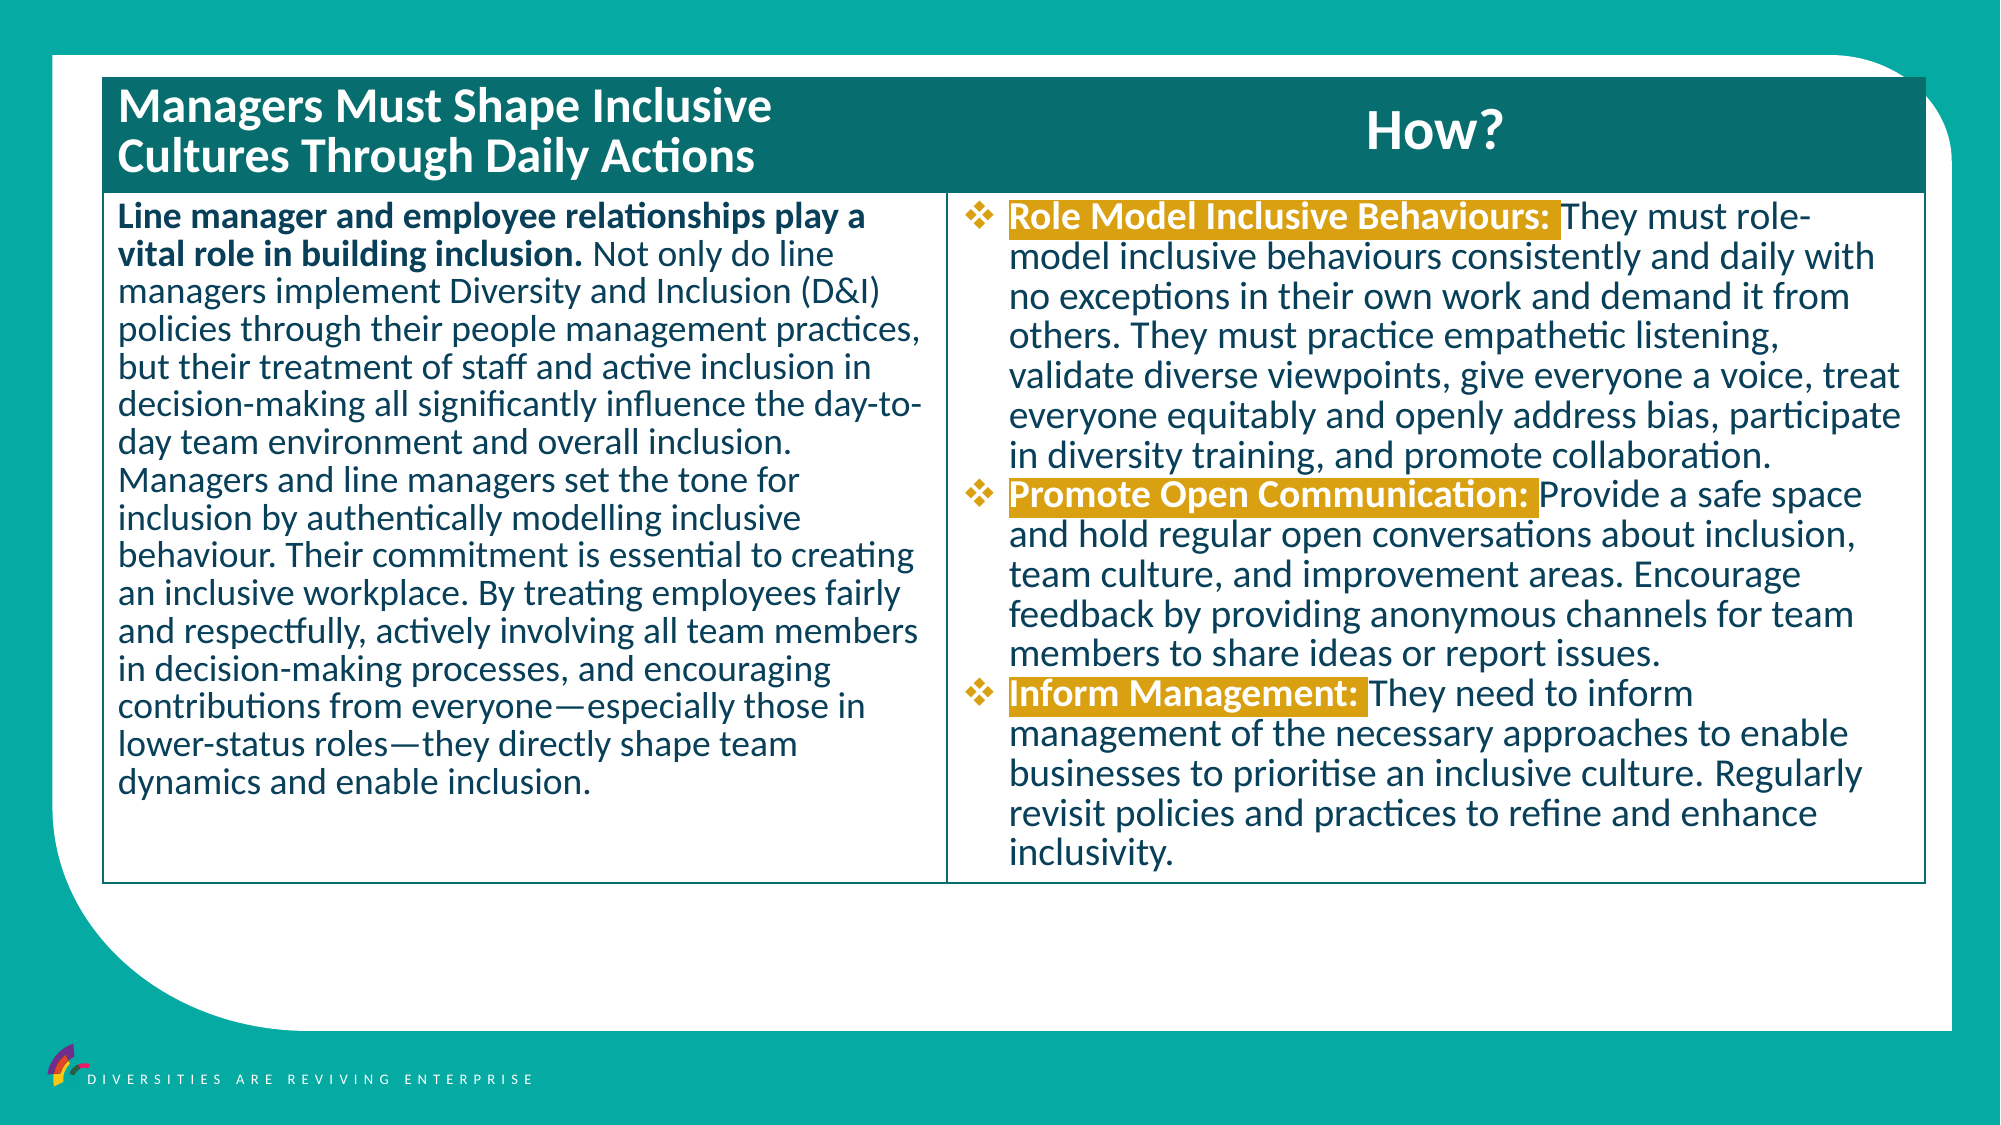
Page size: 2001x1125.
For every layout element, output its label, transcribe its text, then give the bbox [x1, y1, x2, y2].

table_cell Role Model Inclusive Behaviours: They must role-model inclusive behaviours consistently and daily with no exceptions in their own work and demand it from others. They must practice empathetic listening, validate diverse viewpoints, give everyone a voice, treat everyone equitably and openly address bias, participate in diversity training, and promote collaboration. Promote Open Communication: Provide a safe space and hold regular open conversations about inclusion, team culture, and improvement areas. Encourage feedback by providing anonymous channels for team members to share ideas or report issues. Inform Management: They need to inform management of the necessary approaches to enable businesses to prioritise an inclusive culture. Regularly revisit policies and practices to refine and enhance inclusivity. [948, 193, 1924, 882]
table_header How? [948, 78, 1924, 192]
table_header Managers Must Shape Inclusive Cultures Through Daily Actions [104, 78, 946, 192]
table_cell Line manager and employee relationships play a vital role in building inclusion. Not only do line managers implement Diversity and Inclusion (D&I) policies through their people management practices, but their treatment of staff and active inclusion in decision-making all significantly influence the day-to-day team environment and overall inclusion. Managers and line managers set the tone for inclusion by authentically modelling inclusive behaviour. Their commitment is essential to creating an inclusive workplace. By treating employees fairly and respectfully, actively involving all team members in decision-making processes, and encouraging contributions from everyone—especially those in lower-status roles—they directly shape team dynamics and enable inclusion. [104, 193, 946, 882]
